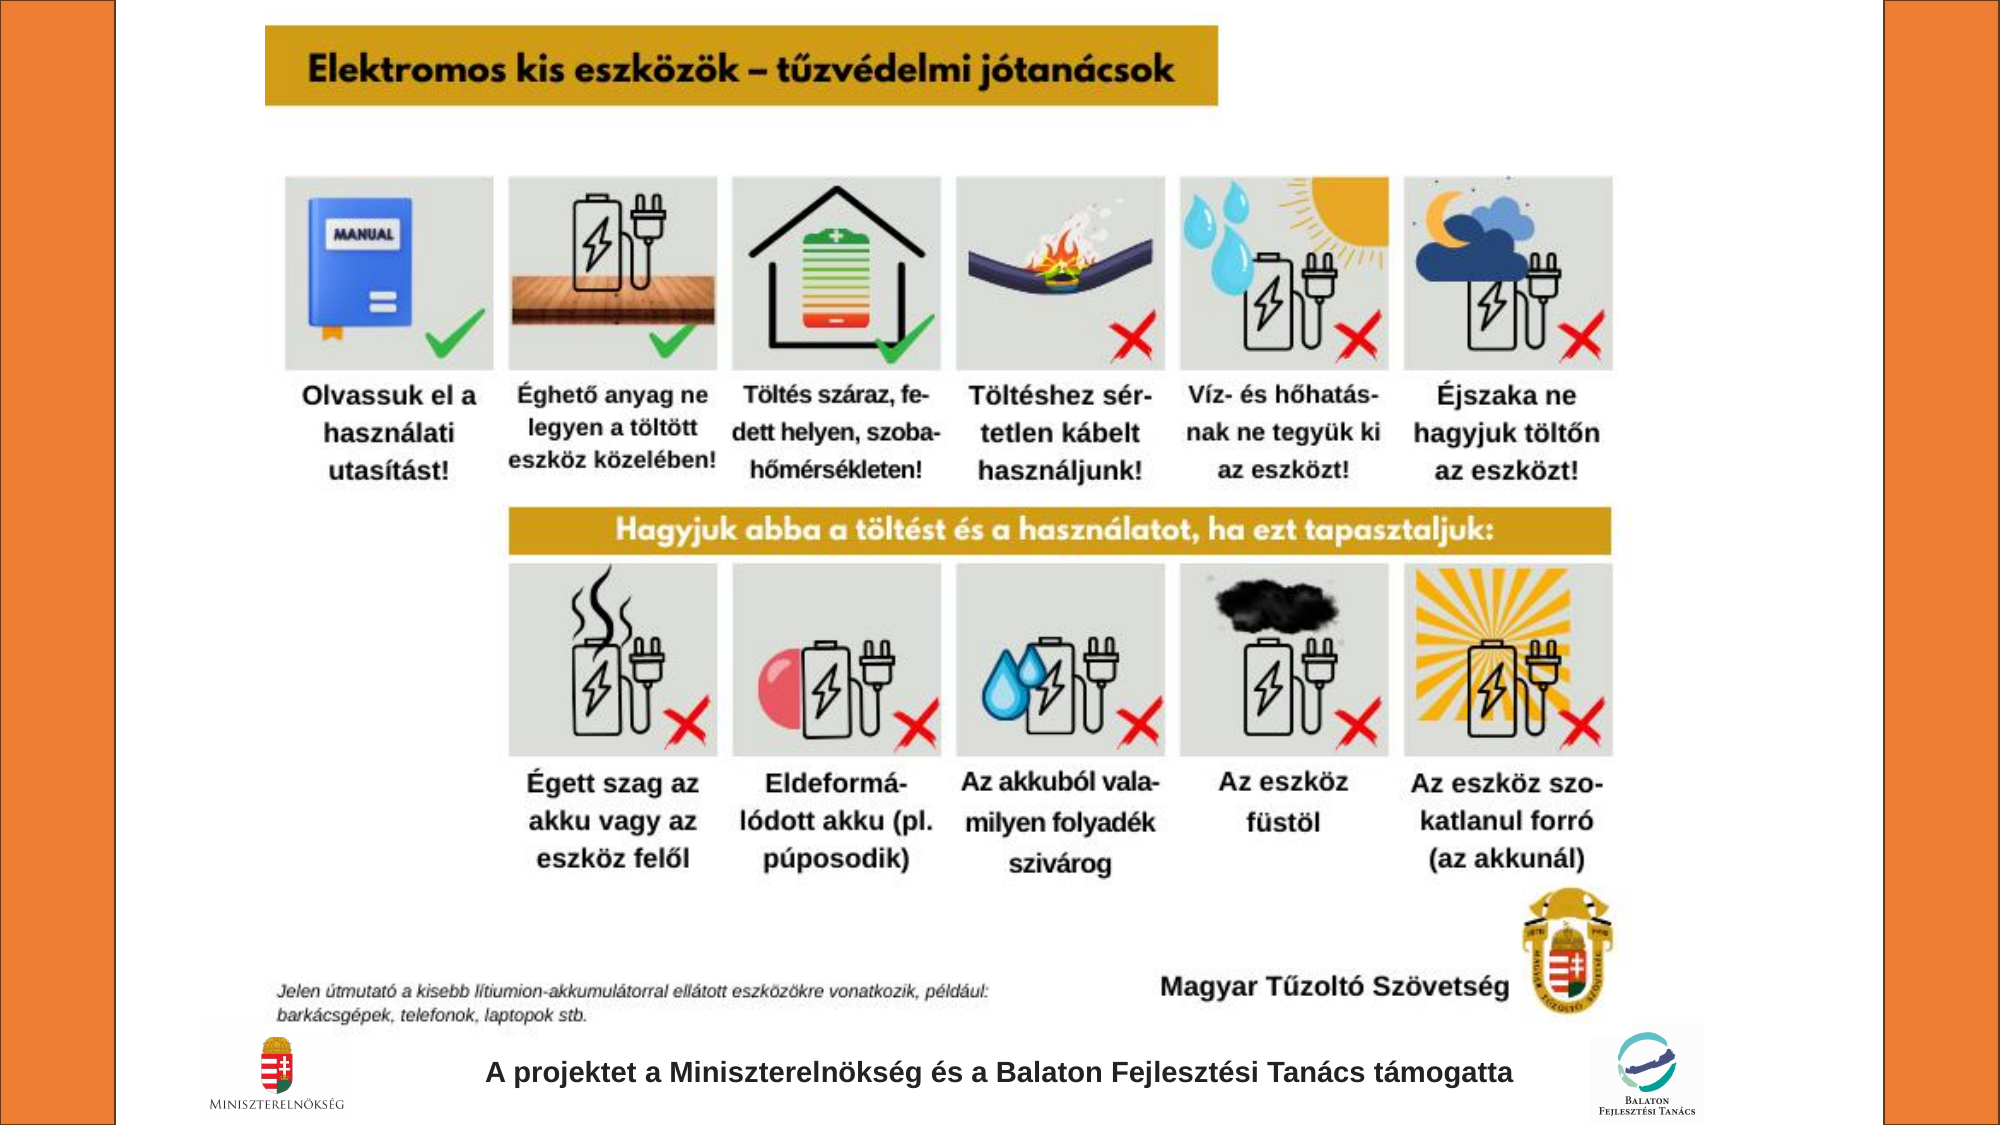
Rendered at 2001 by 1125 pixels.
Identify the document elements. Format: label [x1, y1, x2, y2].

picture [201, 12, 1704, 1125]
